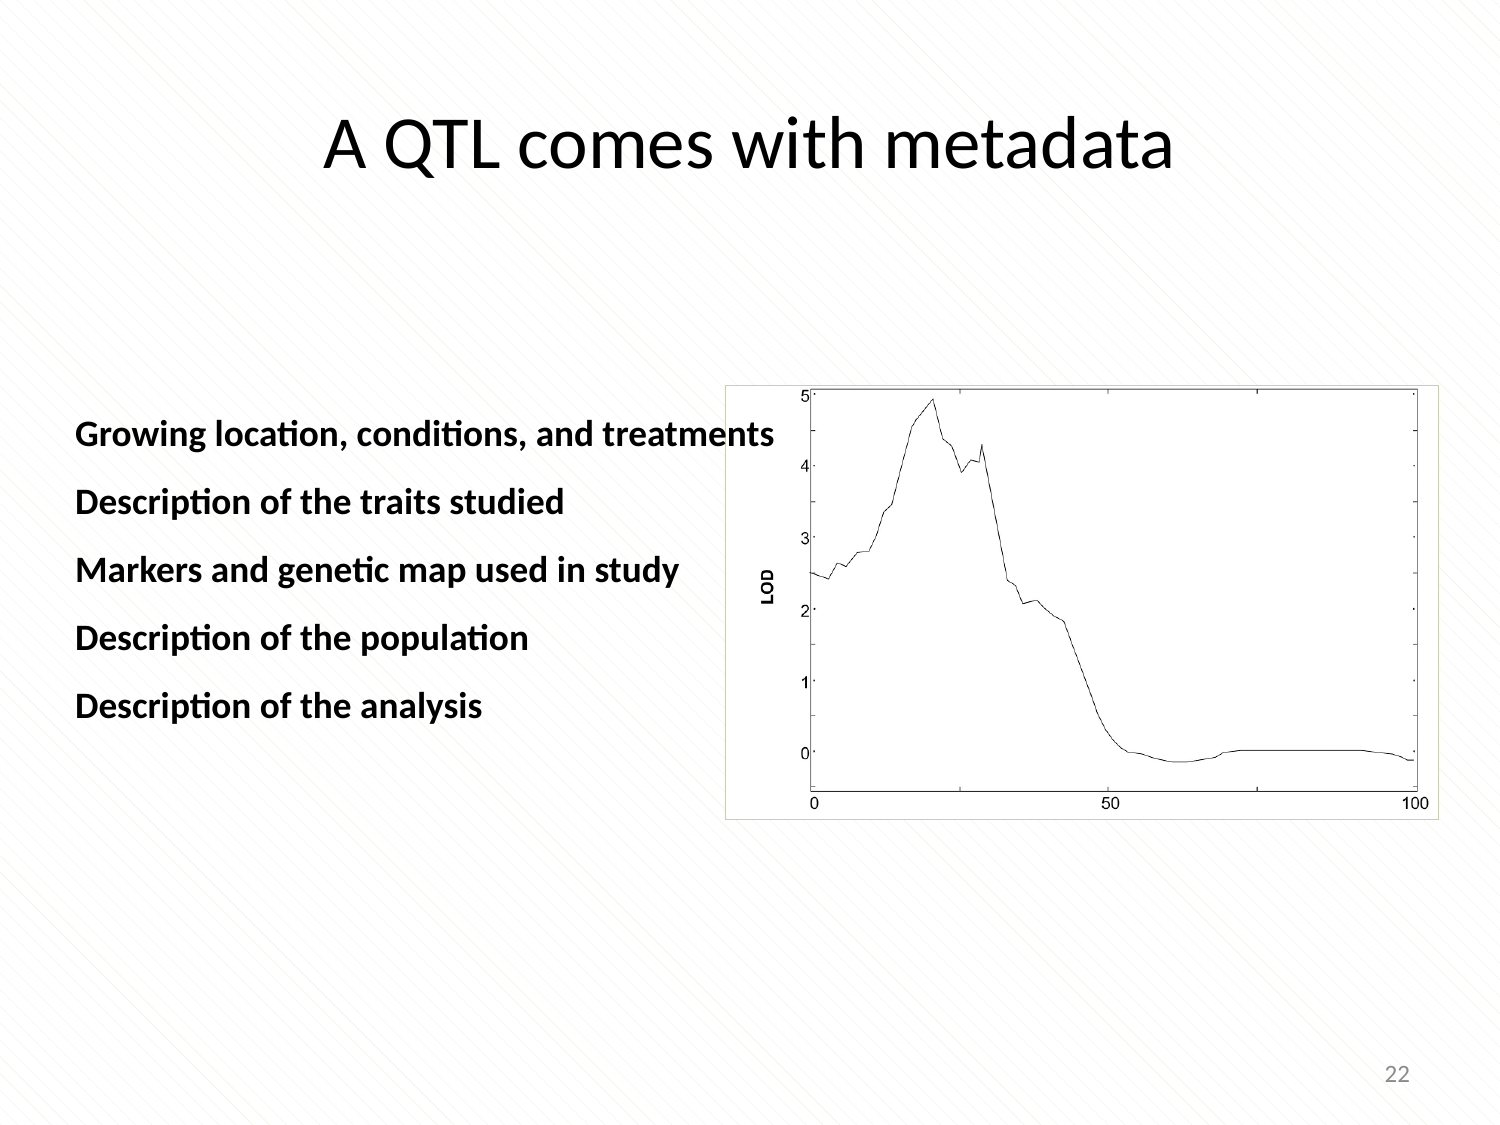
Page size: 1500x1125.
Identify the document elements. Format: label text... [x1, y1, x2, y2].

picture [724, 385, 1439, 820]
list Growing location, conditions, and treatments Description of the traits studied Markers and genetic map used in study Description of the population Description of the analysis [60, 392, 719, 768]
slide_number 22 [1074, 1042, 1425, 1103]
title A QTL comes with metadata [75, 45, 1425, 233]
